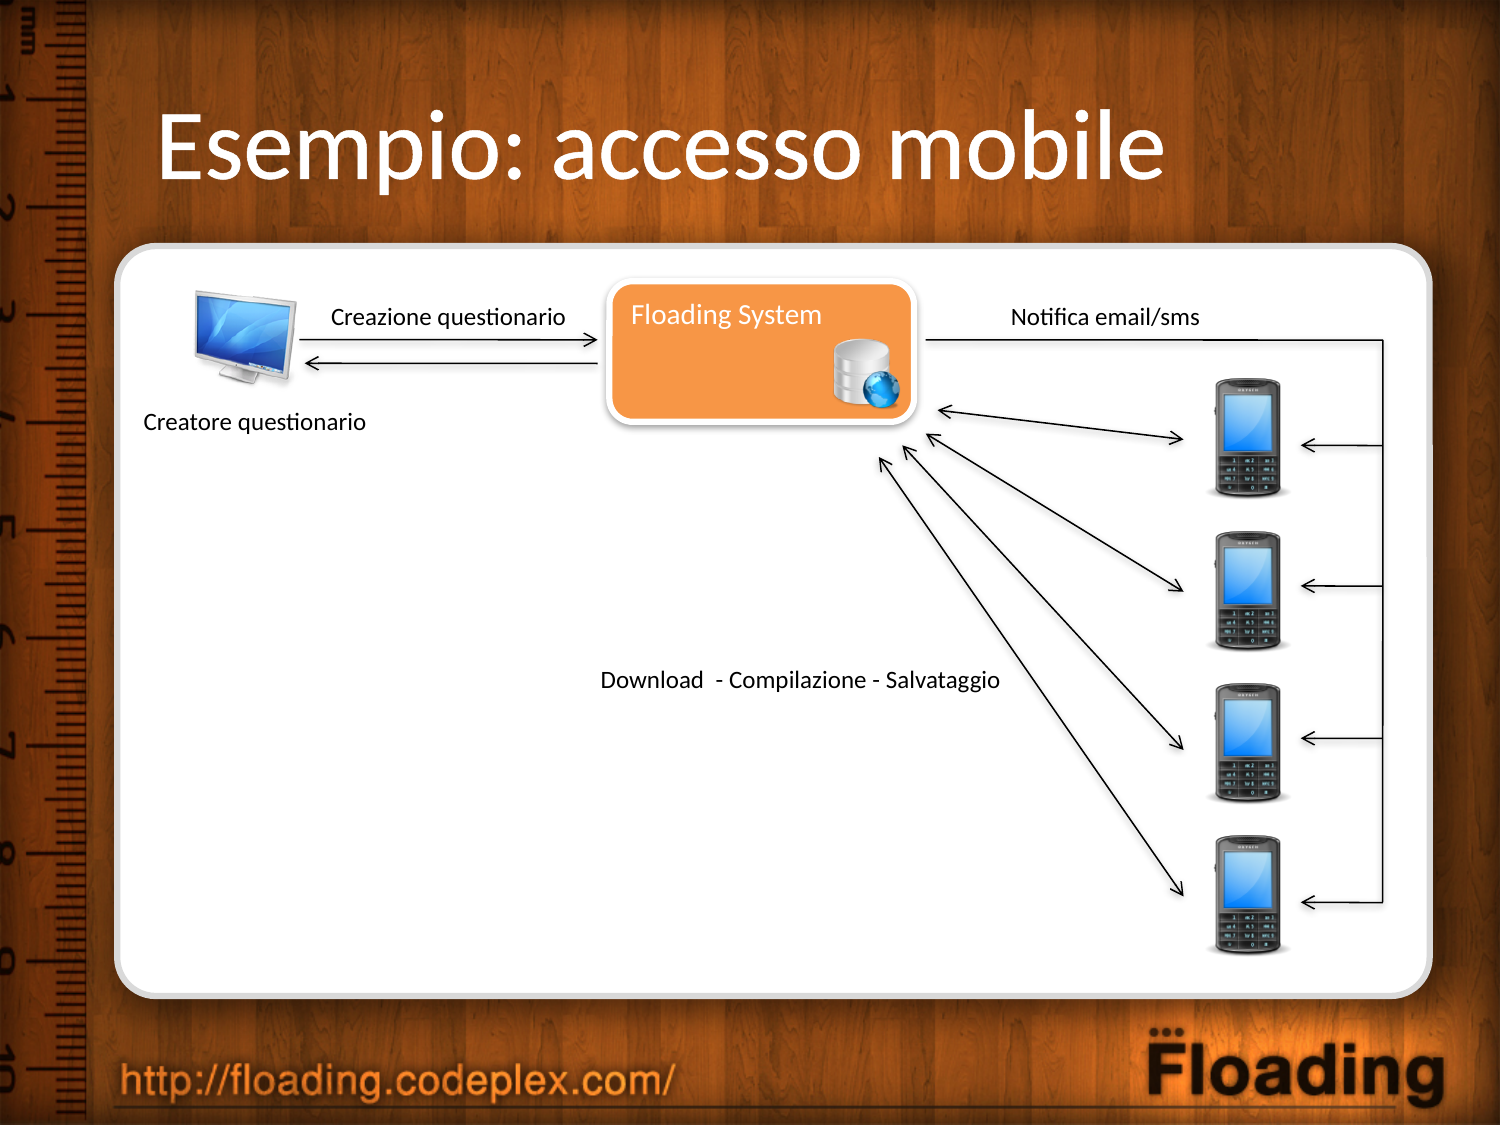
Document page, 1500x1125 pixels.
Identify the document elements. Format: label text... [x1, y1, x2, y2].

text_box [890, 456, 1178, 739]
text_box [609, 280, 915, 423]
text_box [115, 243, 1432, 999]
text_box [299, 292, 598, 364]
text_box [1183, 374, 1313, 962]
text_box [128, 285, 411, 445]
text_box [878, 456, 1178, 897]
title Esempio: accesso mobile [140, 45, 1425, 233]
text_box Download - Compilazione - Salvataggio [585, 656, 873, 701]
picture [0, 0, 1500, 1125]
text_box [937, 409, 1178, 431]
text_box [925, 292, 1384, 903]
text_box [925, 433, 1178, 454]
